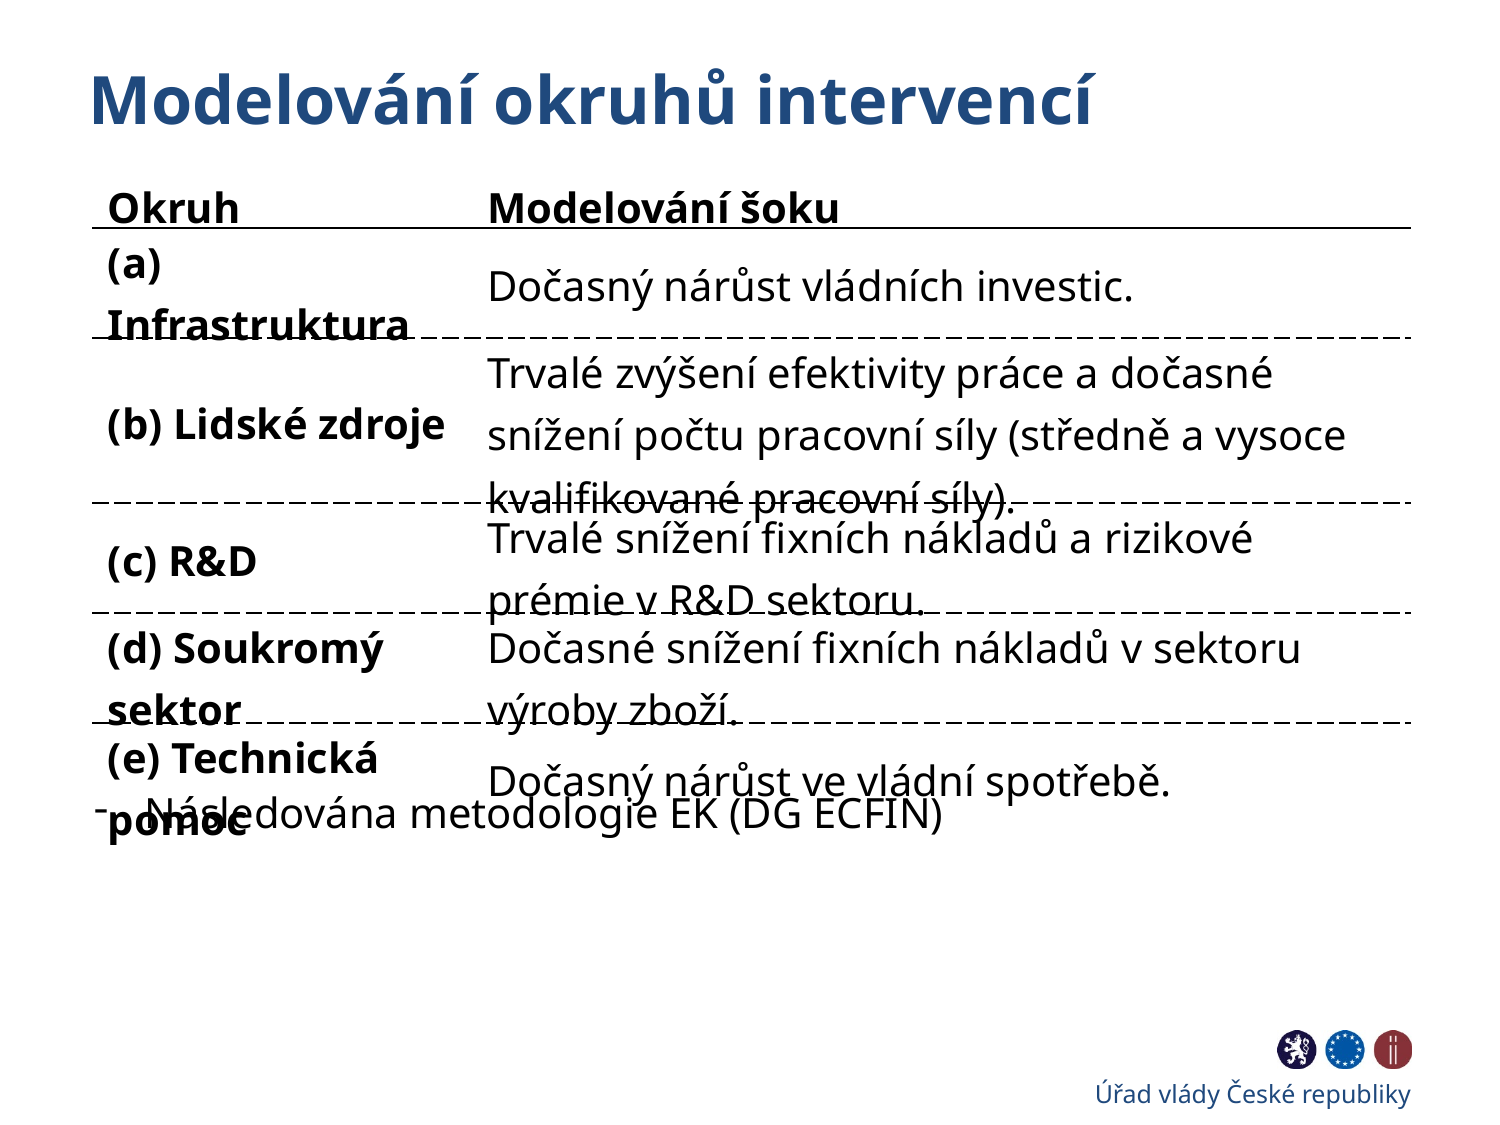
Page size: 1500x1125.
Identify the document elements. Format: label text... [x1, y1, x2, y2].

text_box Následována metodologie EK (DG ECFIN) [88, 786, 1412, 887]
table_cell (e) Technická pomoc [92, 723, 472, 833]
table_cell (b) Lidské zdroje [92, 338, 472, 503]
text_box Úřad vlády České republiky [936, 1078, 1412, 1109]
picture [1277, 1030, 1412, 1070]
table_cell Dočasné snížení fixních nákladů v sektoru výroby zboží. [472, 613, 1411, 723]
table_cell (d) Soukromý sektor [92, 613, 472, 723]
table_cell Trvalé zvýšení efektivity práce a dočasné snížení počtu pracovní síly (středně a vysoce kvalifikované pracovní síly). [472, 338, 1411, 503]
table_cell (c) R&D [92, 503, 472, 613]
table_cell Dočasný nárůst vládních investic. [472, 229, 1411, 338]
table_header Okruh [92, 173, 472, 227]
table_cell Dočasný nárůst ve vládní spotřebě. [472, 723, 1411, 833]
title Modelování okruhů intervencí [88, 4, 1412, 192]
table_cell (a) Infrastruktura [92, 229, 472, 338]
table_header Modelování šoku [472, 173, 1411, 227]
table_cell Trvalé snížení fixních nákladů a rizikové prémie v R&D sektoru. [472, 503, 1411, 613]
